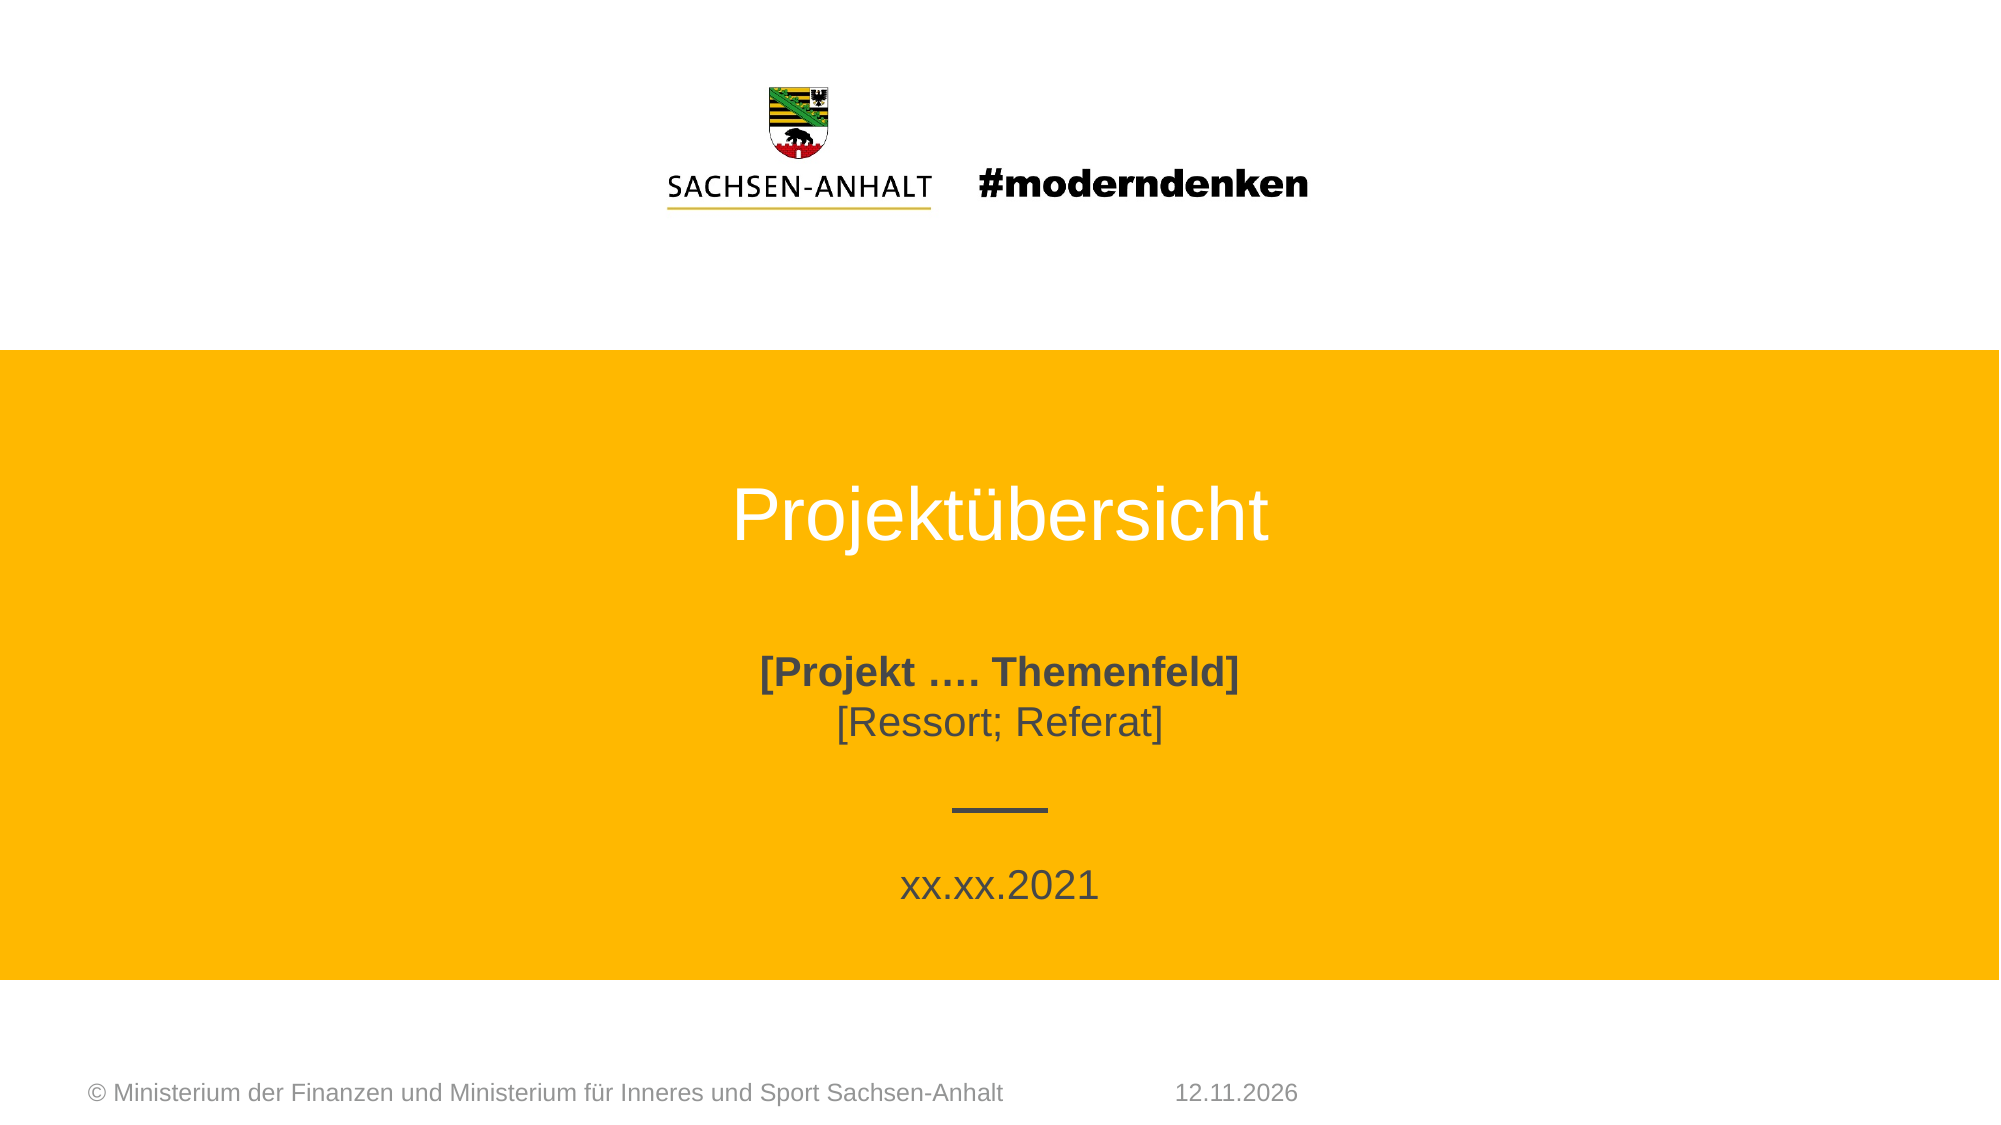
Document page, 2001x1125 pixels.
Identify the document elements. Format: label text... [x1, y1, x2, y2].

picture [622, 0, 1366, 350]
title Projektübersicht [Projekt …. Themenfeld] [Ressort; Referat] [96, 506, 1904, 753]
text_box xx.xx.2021 [477, 840, 1523, 929]
